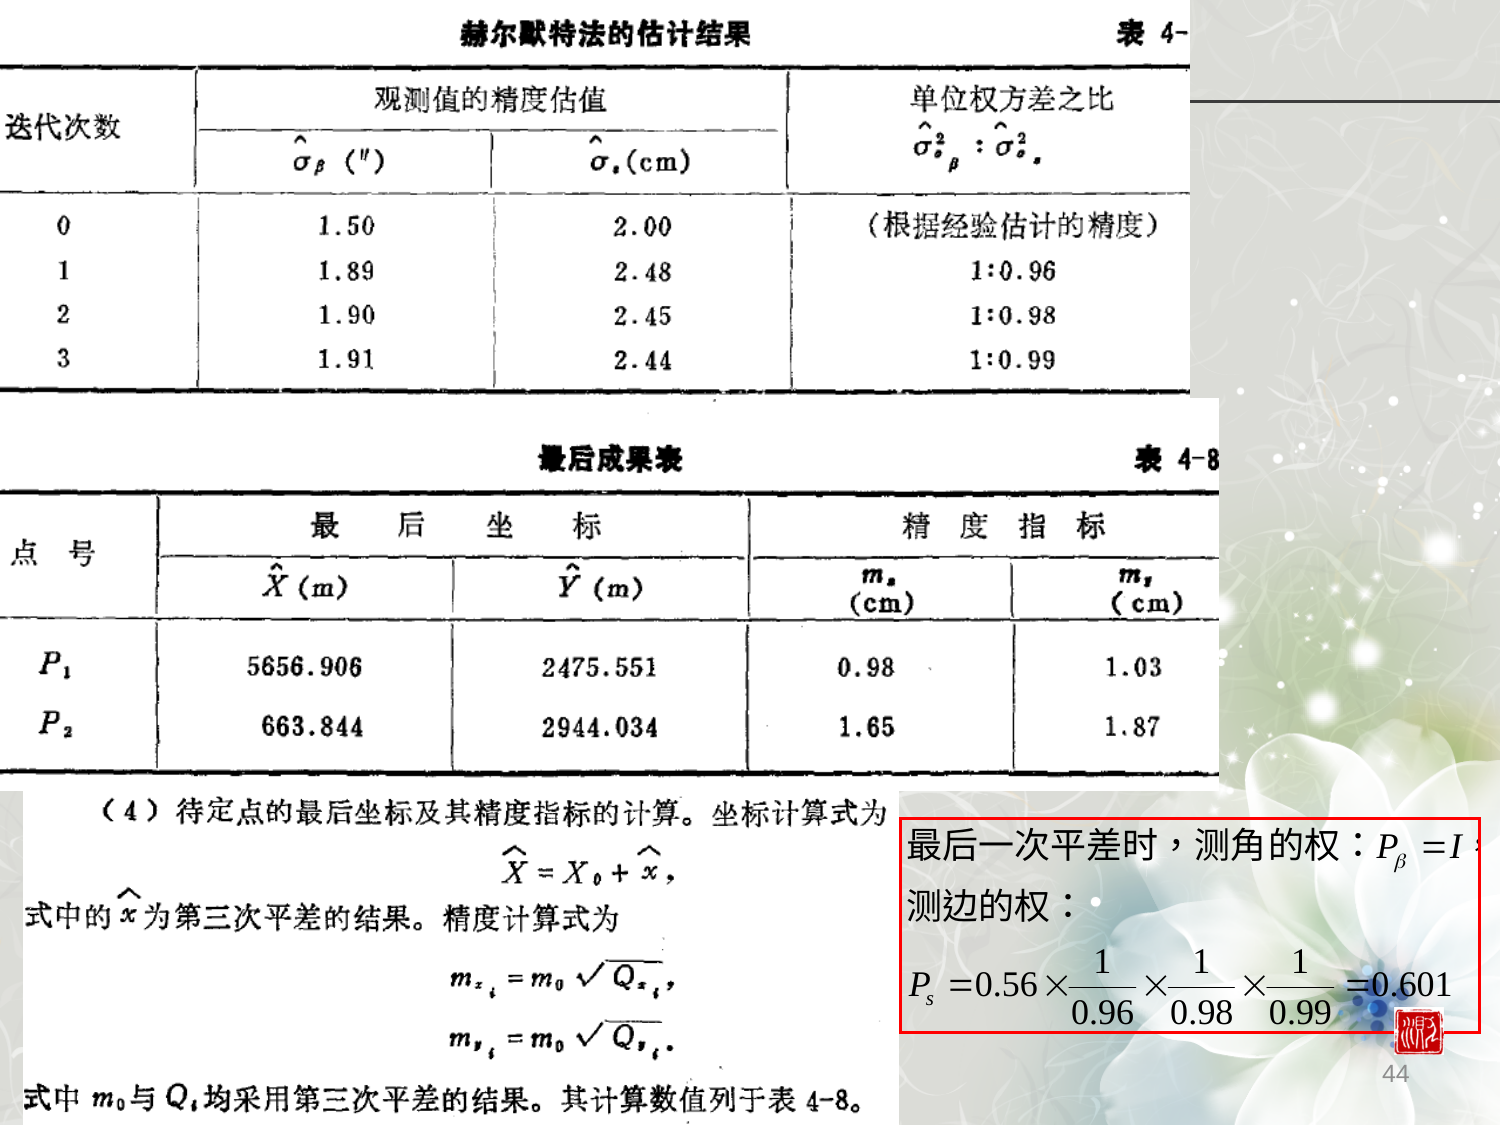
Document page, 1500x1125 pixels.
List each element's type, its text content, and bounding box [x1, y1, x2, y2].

picture [0, 0, 1500, 1125]
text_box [902, 820, 1479, 1032]
slide_number 44 [1074, 1042, 1425, 1103]
